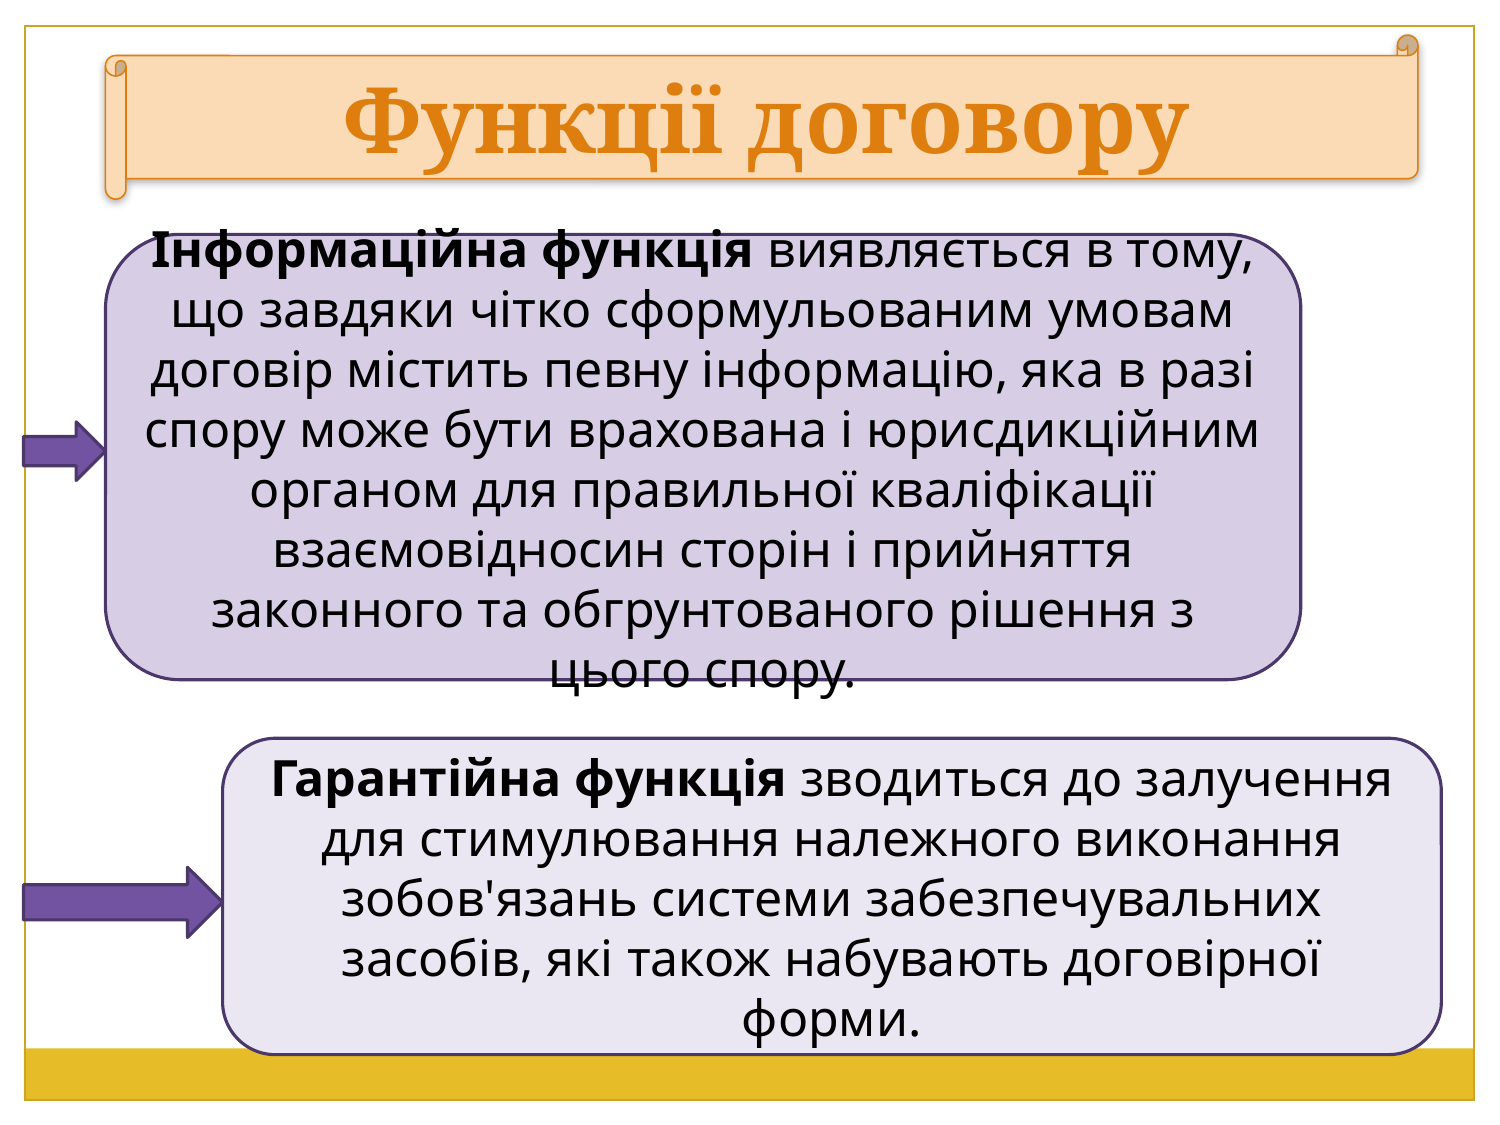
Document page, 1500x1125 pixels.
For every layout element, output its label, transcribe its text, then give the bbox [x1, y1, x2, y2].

text_box Гарантійна функція зводиться до залучення для стимулювання належного виконання зобов'язань системи забезпечувальних засобів, які також набувають договірної форми. [221, 737, 1443, 1056]
text_box Інформаційна функція виявляється в тому, що завдяки чітко сформульованим умовам договір містить певну інформацію, яка в разі спору може бути врахована і юрисдикційним органом для правильної кваліфікації взаємовідносин сторін і прийняття законного та обгрунтованого рішення з цього спору. [104, 233, 1302, 681]
text_box [22, 420, 107, 482]
text_box Функції договору [104, 34, 1419, 200]
text_box [22, 866, 224, 939]
